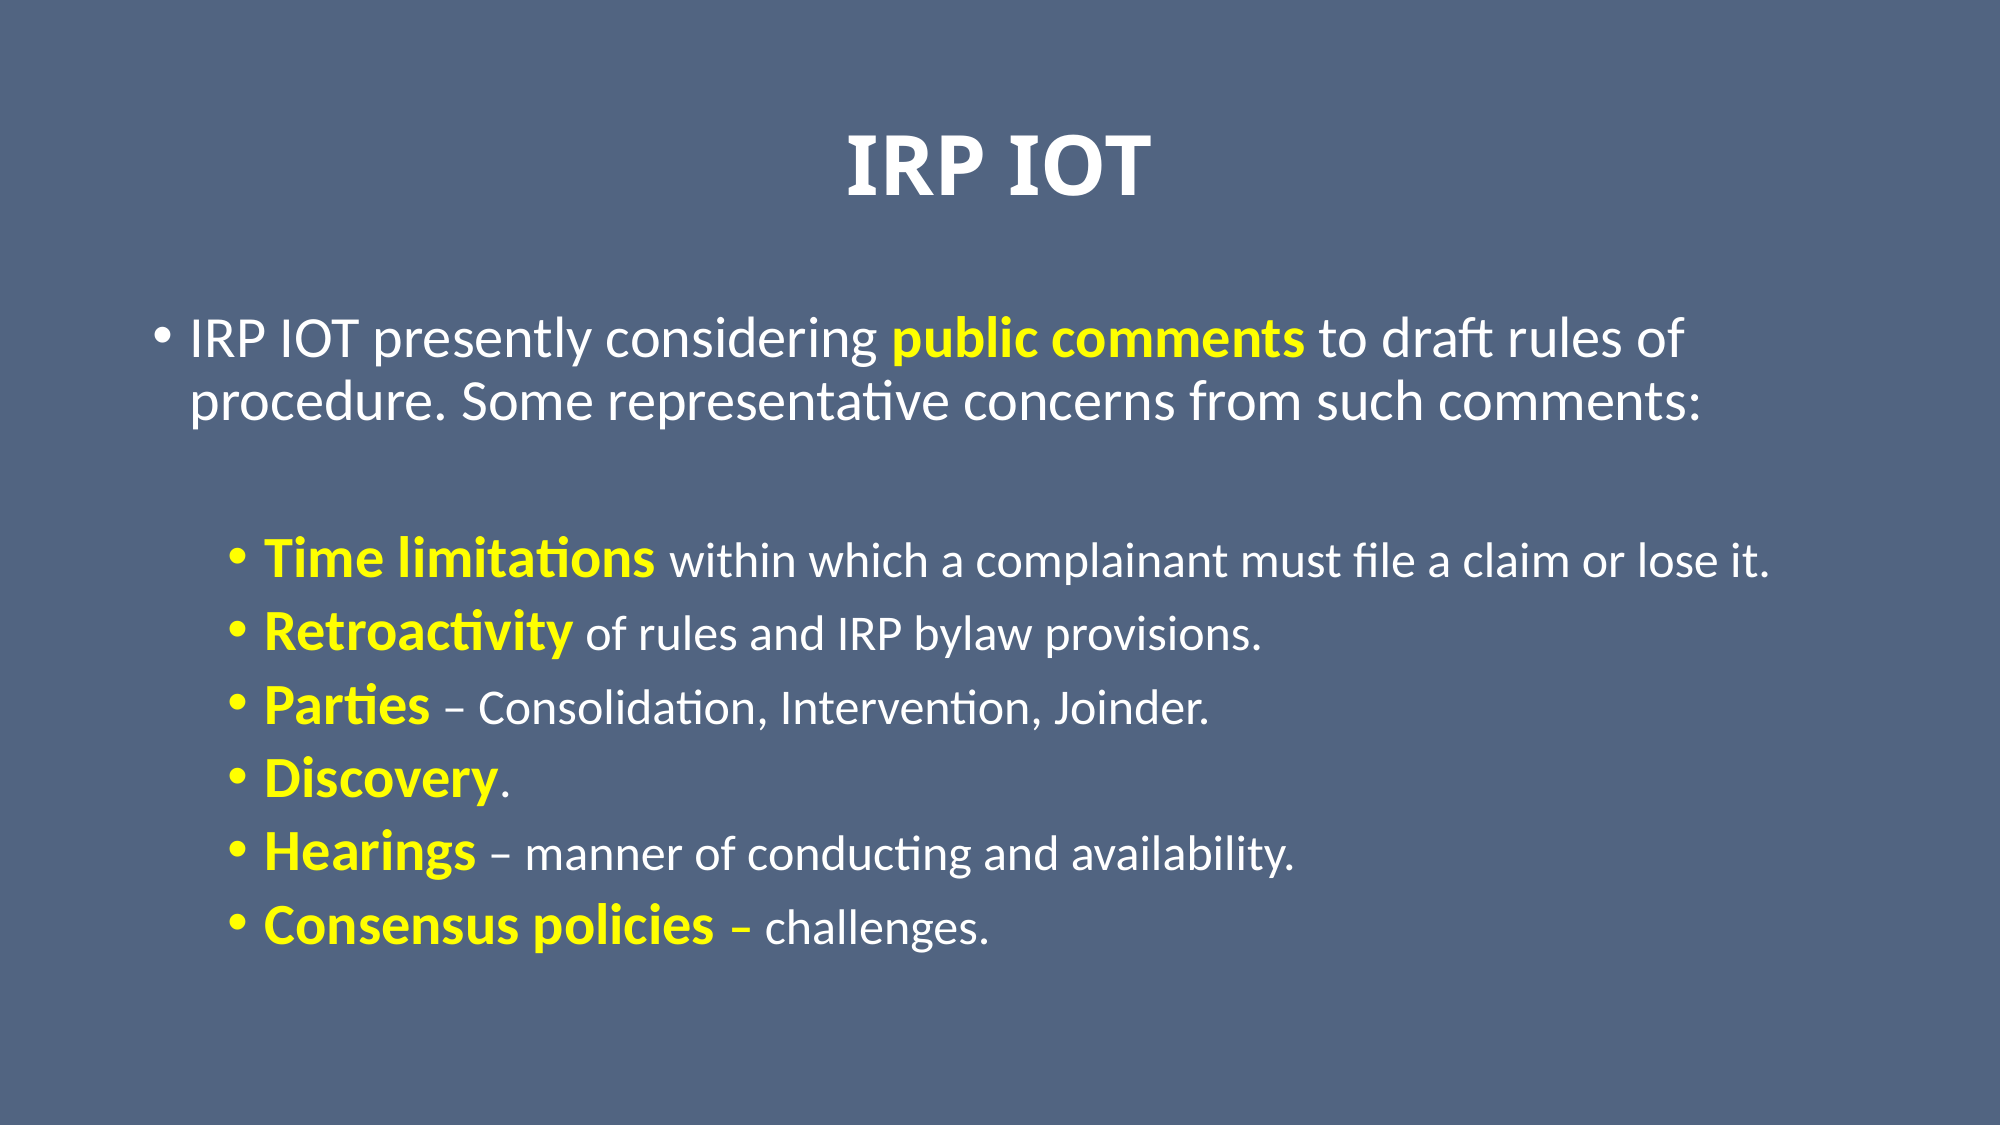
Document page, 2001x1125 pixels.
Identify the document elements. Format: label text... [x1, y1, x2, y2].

list IRP IOT presently considering public comments to draft rules of procedure. Some representative concerns from such comments: Time limitations within which a complainant must file a claim or lose it. Retroactivity of rules and IRP bylaw provisions. Parties – Consolidation, Intervention, Joinder. Discovery. Hearings – manner of conducting and availability. Consensus policies – challenges. [137, 299, 1863, 1014]
title IRP IOT [137, 59, 1863, 278]
